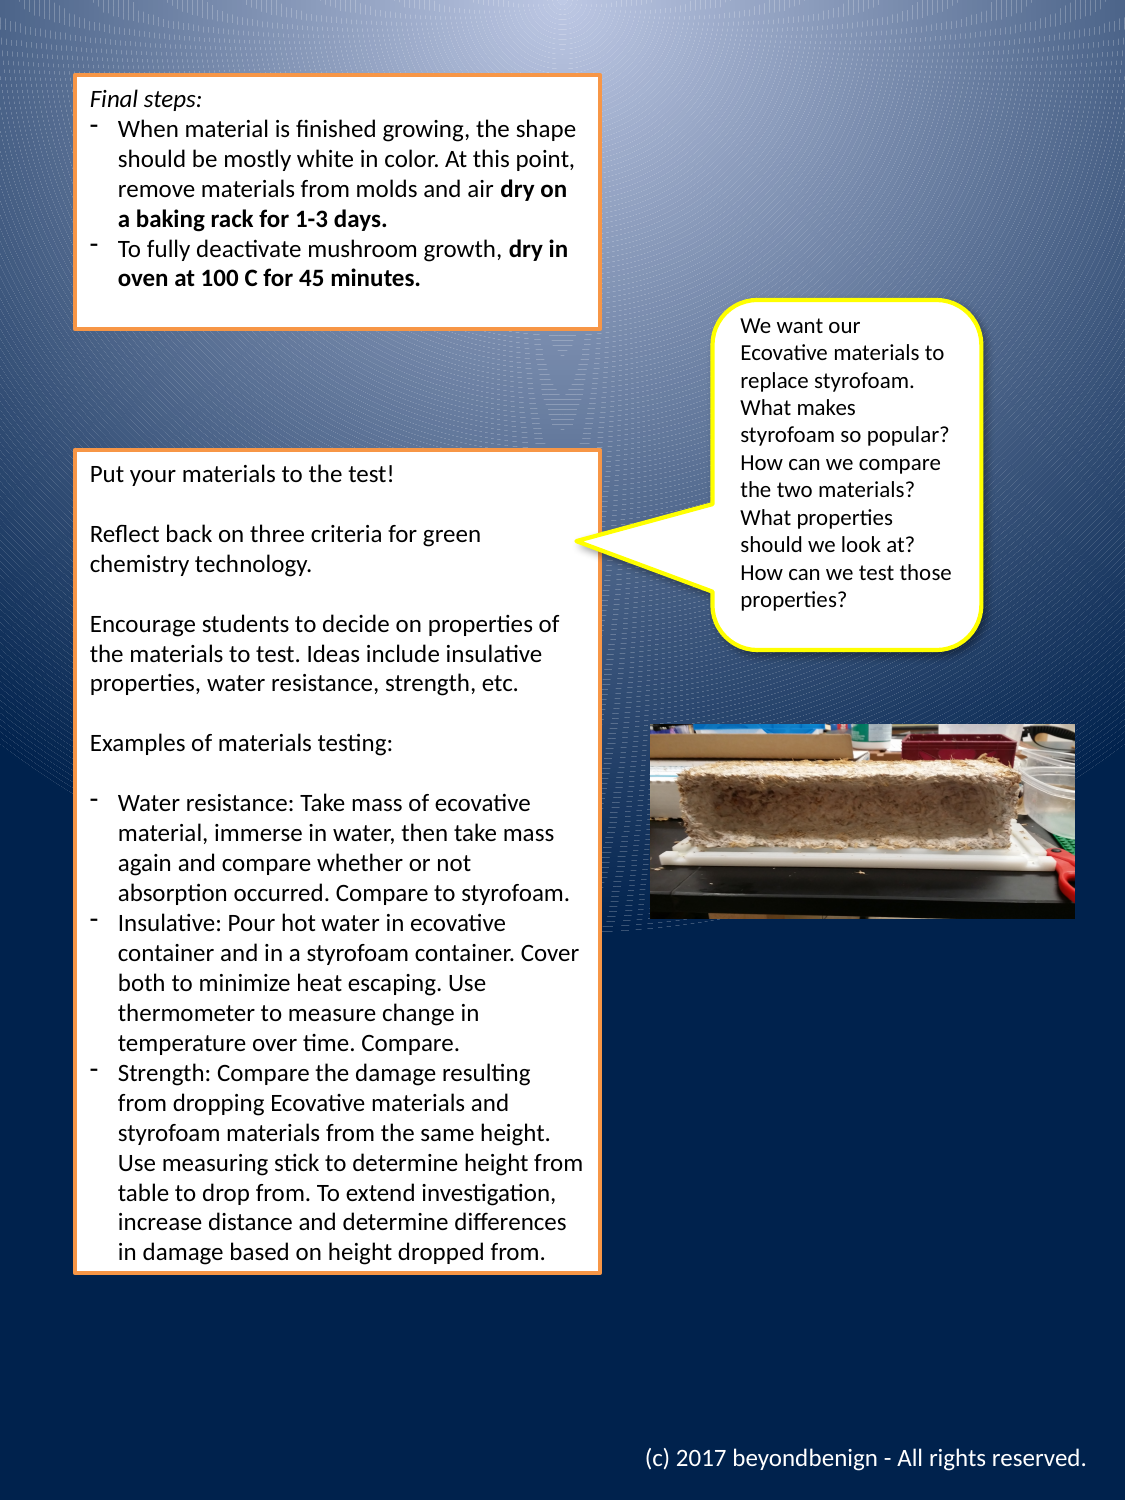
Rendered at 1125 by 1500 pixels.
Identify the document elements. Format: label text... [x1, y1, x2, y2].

picture [649, 724, 1076, 919]
text_box We want our Ecovative materials to replace styrofoam. What makes styrofoam so popular? How can we compare the two materials? What properties should we look at? How can we test those properties? [574, 297, 984, 653]
footer (c) 2017 beyondbenign - All rights reserved. [612, 1412, 1121, 1500]
text_box Final steps: When material is finished growing, the shape should be mostly white in color. At this point, remove materials from molds and air dry on a baking rack for 1-3 days. To fully deactivate mushroom growth, dry in oven at 100 C for 45 minutes. [73, 73, 602, 331]
text_box Put your materials to the test! Reflect back on three criteria for green chemistry technology. Encourage students to decide on properties of the materials to test. Ideas include insulative properties, water resistance, strength, etc. Examples of materials testing: Water resistance: Take mass of ecovative material, immerse in water, then take mass again and compare whether or not absorption occurred. Compare to styrofoam. Insulative: Pour hot water in ecovative container and in a styrofoam container. Cover both to minimize heat escaping. Use thermometer to measure change in temperature over time. Compare. Strength: Compare the damage resulting from dropping Ecovative materials and styrofoam materials from the same height. Use measuring stick to determine height from table to drop from. To extend investigation, increase distance and determine differences in damage based on height dropped from. [73, 448, 602, 1275]
